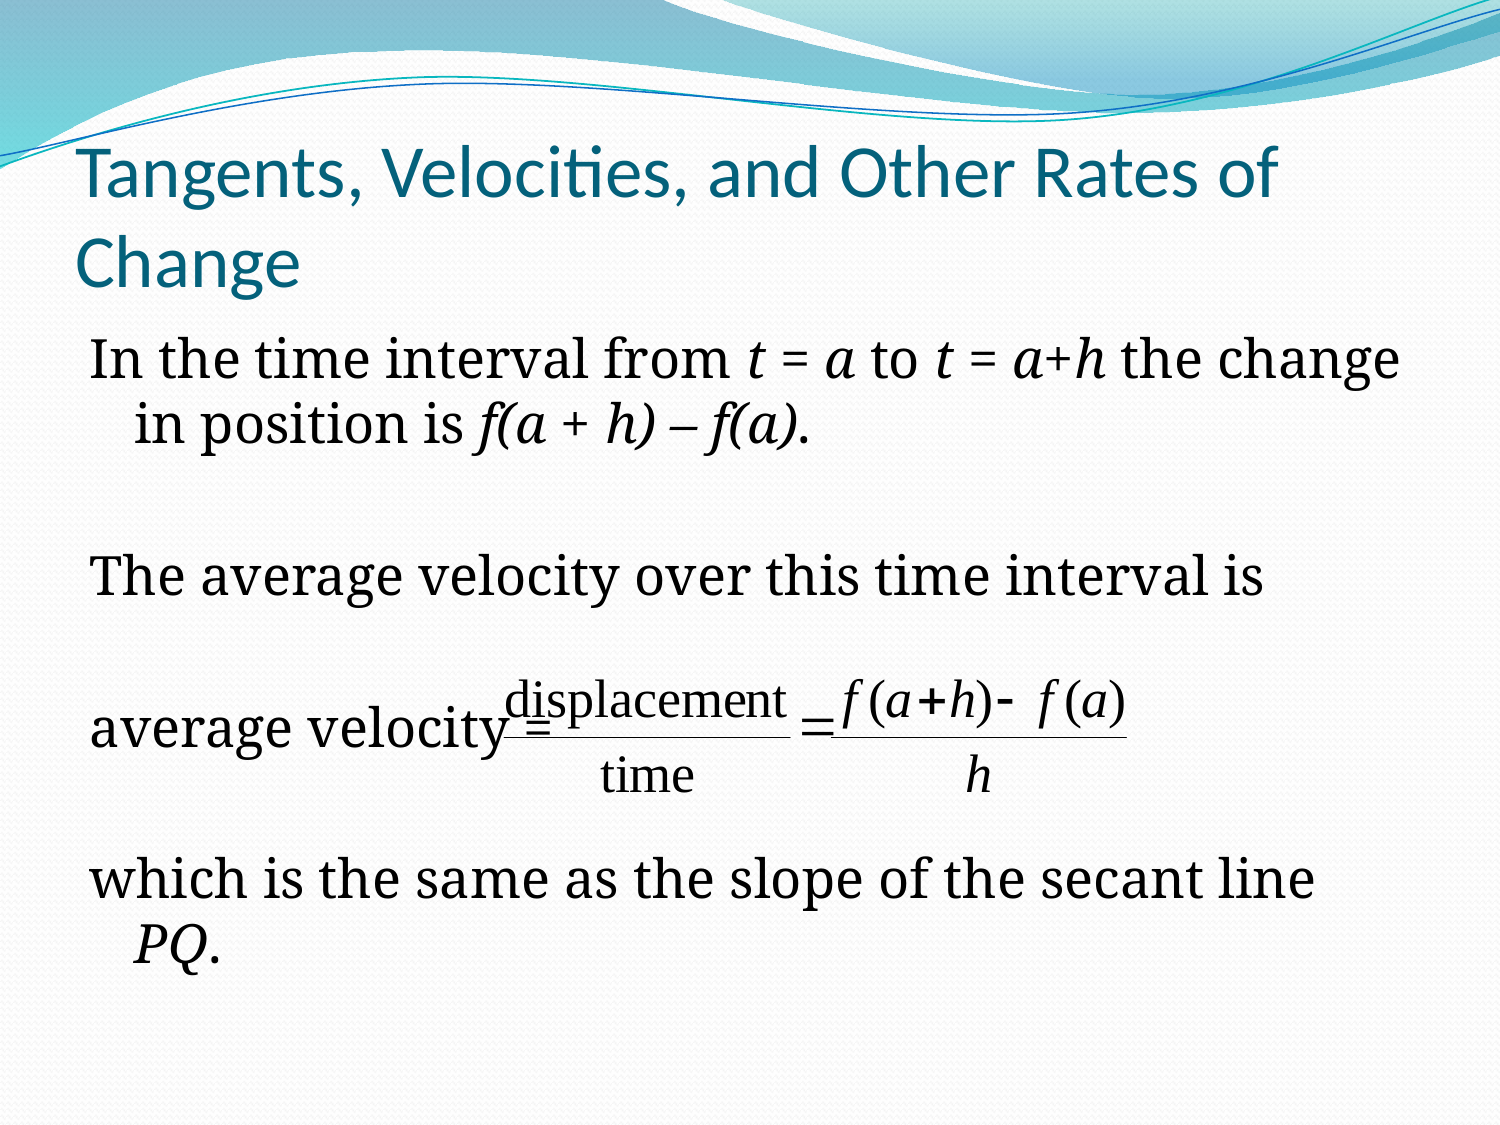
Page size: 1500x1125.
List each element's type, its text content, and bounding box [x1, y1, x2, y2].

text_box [499, 674, 1132, 799]
list In the time interval from t = a to t = a+h the change in position is f(a + h) – f(a). The average velocity over this time interval is average velocity = which is the same as the slope of the secant line PQ. [75, 317, 1425, 1038]
title Tangents, Velocities, and Other Rates of Change [75, 115, 1425, 303]
